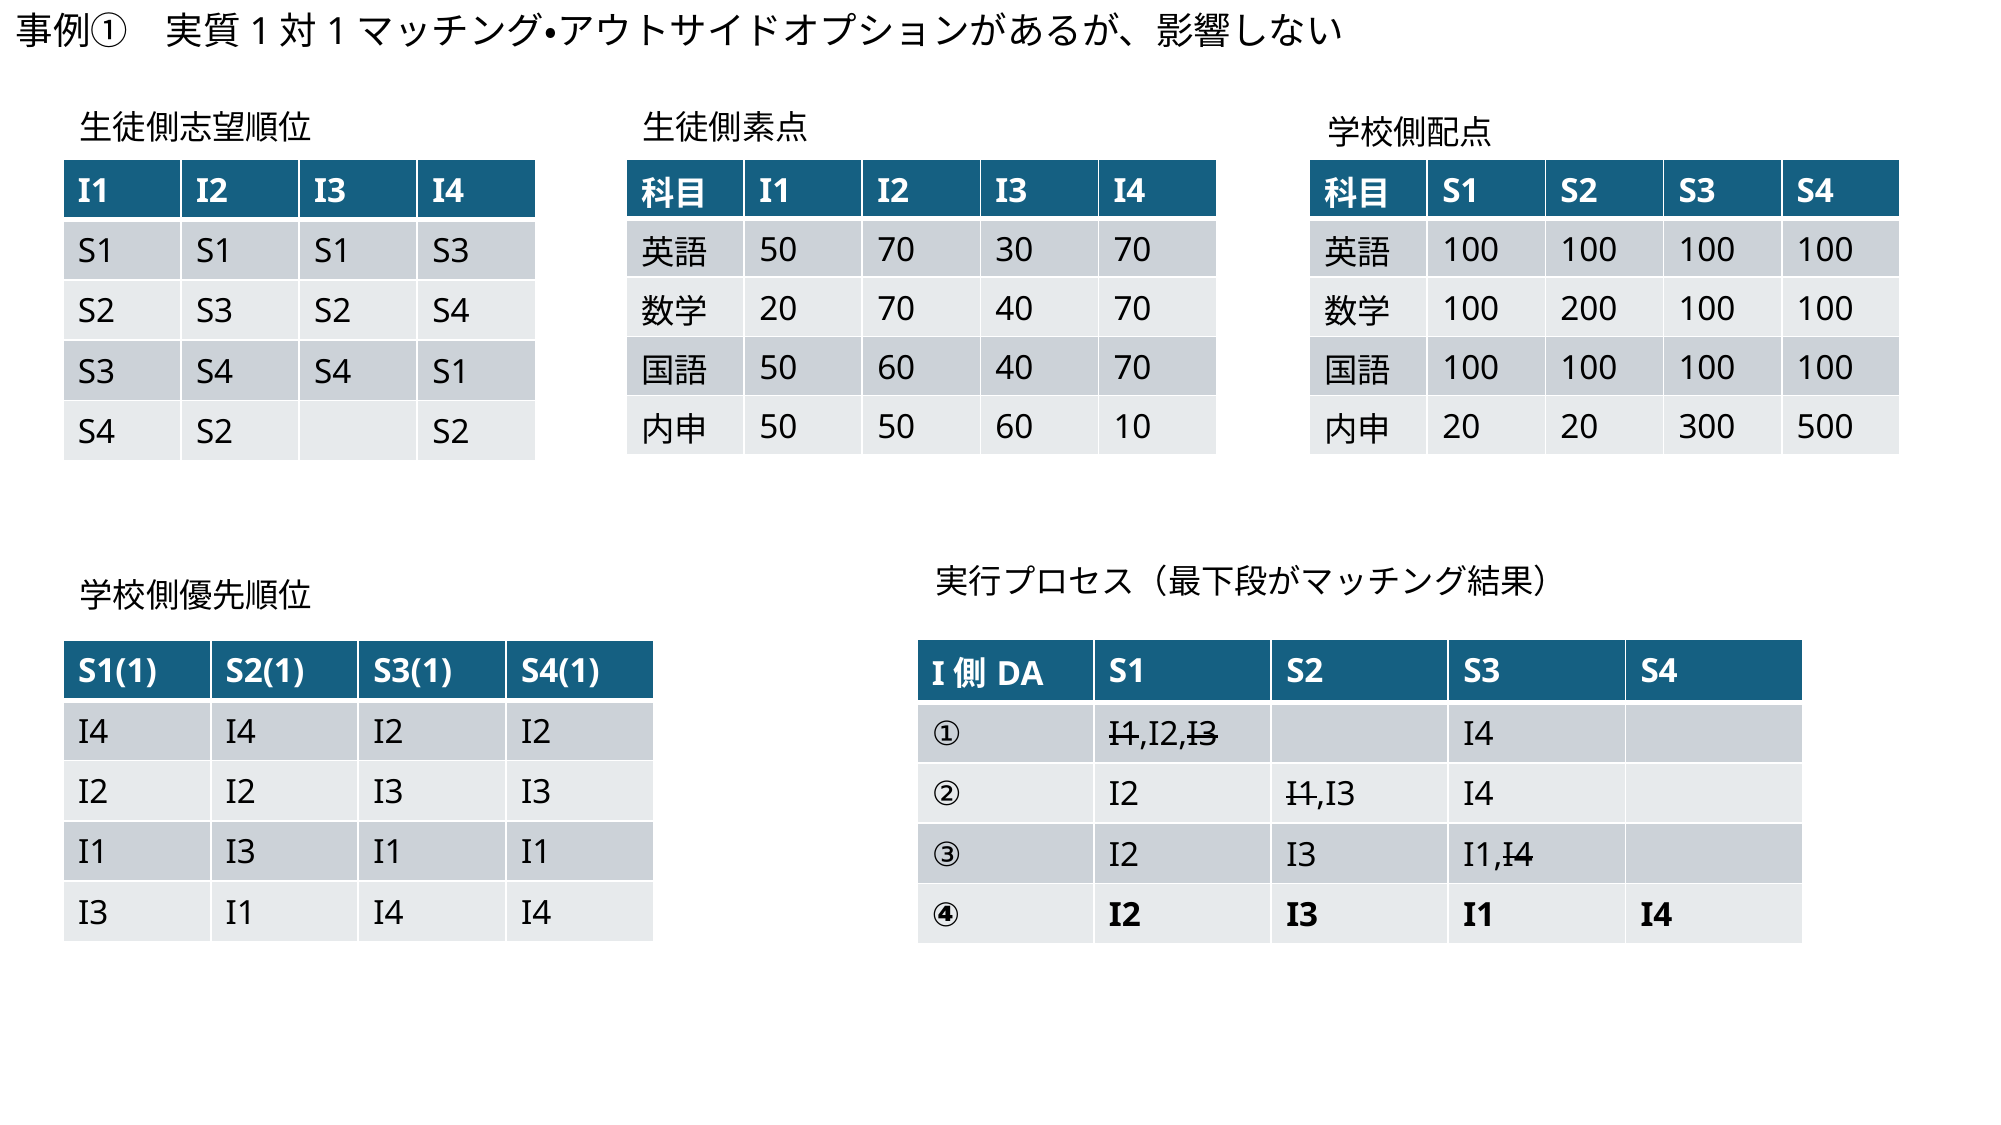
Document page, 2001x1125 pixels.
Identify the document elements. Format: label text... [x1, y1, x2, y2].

table_cell 100 [1664, 278, 1781, 336]
text_box 学校側優先順位 [64, 566, 328, 622]
table_header S1 [1428, 160, 1545, 216]
table_header S4 [1783, 160, 1899, 216]
table_cell 20 [745, 278, 861, 336]
table_cell 70 [863, 221, 980, 276]
table_cell 50 [745, 337, 861, 395]
table_header I3 [300, 160, 416, 217]
table_cell I4 [507, 882, 653, 941]
table_cell I1,I3 [1272, 764, 1447, 822]
table_header S4 [1626, 640, 1802, 700]
table_cell I1 [1449, 884, 1625, 943]
table_cell S4 [182, 341, 298, 400]
table_cell ② [918, 764, 1093, 822]
table_cell S2 [182, 401, 298, 460]
table_cell 40 [981, 278, 1098, 336]
text_box 生徒側志望順位 [64, 98, 328, 154]
table_cell 数学 [627, 278, 743, 336]
table_header I3 [981, 160, 1098, 216]
table_header S2 [1272, 640, 1447, 700]
table_cell 50 [745, 221, 861, 276]
table_header S3 [1664, 160, 1781, 216]
table_cell I2 [507, 703, 653, 760]
table_header I4 [418, 160, 535, 217]
table_cell 50 [745, 396, 861, 454]
table_cell 100 [1664, 337, 1781, 395]
table_cell I1 [212, 882, 357, 941]
table_cell 30 [981, 221, 1098, 276]
table_cell 内申 [1310, 396, 1426, 454]
table_cell I4 [212, 703, 357, 760]
table_cell I1 [507, 822, 653, 880]
table_cell S3 [64, 341, 180, 400]
table_cell I3 [507, 761, 653, 820]
table_cell I4 [1449, 764, 1625, 822]
table_header I4 [1099, 160, 1216, 216]
table_cell 100 [1428, 221, 1545, 276]
table_cell 100 [1546, 337, 1663, 395]
table_header S2(1) [212, 641, 357, 698]
table_cell 100 [1428, 278, 1545, 336]
table_header S3 [1449, 640, 1625, 700]
table_cell I2 [1095, 884, 1270, 943]
table_cell I1,I4 [1449, 824, 1625, 883]
table_cell I3 [1272, 824, 1447, 883]
table_cell I4 [1626, 884, 1802, 943]
table_header I側DA [918, 640, 1093, 700]
table_cell I3 [64, 882, 210, 941]
table_cell S1 [300, 222, 416, 279]
table_cell I2 [64, 761, 210, 820]
table_cell I2 [359, 703, 505, 760]
text_box 学校側配点 [1312, 103, 1509, 158]
table_header S1 [1095, 640, 1270, 700]
table_cell 20 [1546, 396, 1663, 454]
table_cell 国語 [1310, 337, 1426, 395]
table_cell 70 [863, 278, 980, 336]
table_cell ④ [918, 884, 1093, 943]
table_cell 300 [1664, 396, 1781, 454]
table_cell S2 [300, 281, 416, 339]
table_cell 英語 [1310, 221, 1426, 276]
table_cell S4 [64, 401, 180, 460]
table_cell 20 [1428, 396, 1545, 454]
table_header I1 [64, 160, 180, 217]
table_cell 70 [1099, 221, 1216, 276]
table_header I1 [745, 160, 861, 216]
table_cell I1,I2,I3 [1095, 705, 1270, 762]
table_cell 数学 [1310, 278, 1426, 336]
table_cell I4 [64, 703, 210, 760]
table_cell 100 [1546, 221, 1663, 276]
table_cell 英語 [627, 221, 743, 276]
table_header S1(1) [64, 641, 210, 698]
table_cell I4 [1449, 705, 1625, 762]
table_cell [1626, 705, 1802, 762]
table_cell 100 [1783, 337, 1899, 395]
table_cell S2 [418, 401, 535, 460]
table_cell S4 [300, 341, 416, 400]
text_box 事例① 実質1対1マッチング・アウトサイドオプションがあるが、影響しない [0, 0, 1359, 60]
table_cell S4 [418, 281, 535, 339]
table_header S3(1) [359, 641, 505, 698]
table_cell S1 [64, 222, 180, 279]
table_cell I2 [1095, 824, 1270, 883]
table_cell [1626, 764, 1802, 822]
table_cell 60 [863, 337, 980, 395]
table_cell 500 [1783, 396, 1899, 454]
table_cell 100 [1664, 221, 1781, 276]
table_cell I3 [359, 761, 505, 820]
table_cell 100 [1428, 337, 1545, 395]
table_header I2 [182, 160, 298, 217]
table_cell I4 [359, 882, 505, 941]
table_cell 70 [1099, 337, 1216, 395]
table_cell I3 [212, 822, 357, 880]
table_cell 50 [863, 396, 980, 454]
table_header 科目 [627, 160, 743, 216]
table_cell 100 [1783, 278, 1899, 336]
table_cell S1 [182, 222, 298, 279]
table_cell I1 [64, 822, 210, 880]
table_cell I3 [1272, 884, 1447, 943]
table_cell I1 [359, 822, 505, 880]
table_cell S3 [418, 222, 535, 279]
table_cell S3 [182, 281, 298, 339]
table_cell [1626, 824, 1802, 883]
table_cell 40 [981, 337, 1098, 395]
table_header I2 [863, 160, 980, 216]
table_cell [300, 401, 416, 460]
table_cell ③ [918, 824, 1093, 883]
table_cell 10 [1099, 396, 1216, 454]
table_header S4(1) [507, 641, 653, 698]
table_cell 国語 [627, 337, 743, 395]
table_cell 100 [1783, 221, 1899, 276]
table_cell ① [918, 705, 1093, 762]
table_header 科目 [1310, 160, 1426, 216]
table_cell 70 [1099, 278, 1216, 336]
table_cell 60 [981, 396, 1098, 454]
table_cell 内申 [627, 396, 743, 454]
table_cell 200 [1546, 278, 1663, 336]
text_box 生徒側素点 [627, 98, 824, 154]
table_cell S2 [64, 281, 180, 339]
table_cell S1 [418, 341, 535, 400]
table_cell I2 [212, 761, 357, 820]
table_cell I2 [1095, 764, 1270, 822]
table_cell [1272, 705, 1447, 762]
text_box 実行プロセス（最下段がマッチング結果） [920, 553, 1583, 608]
table_header S2 [1546, 160, 1663, 216]
